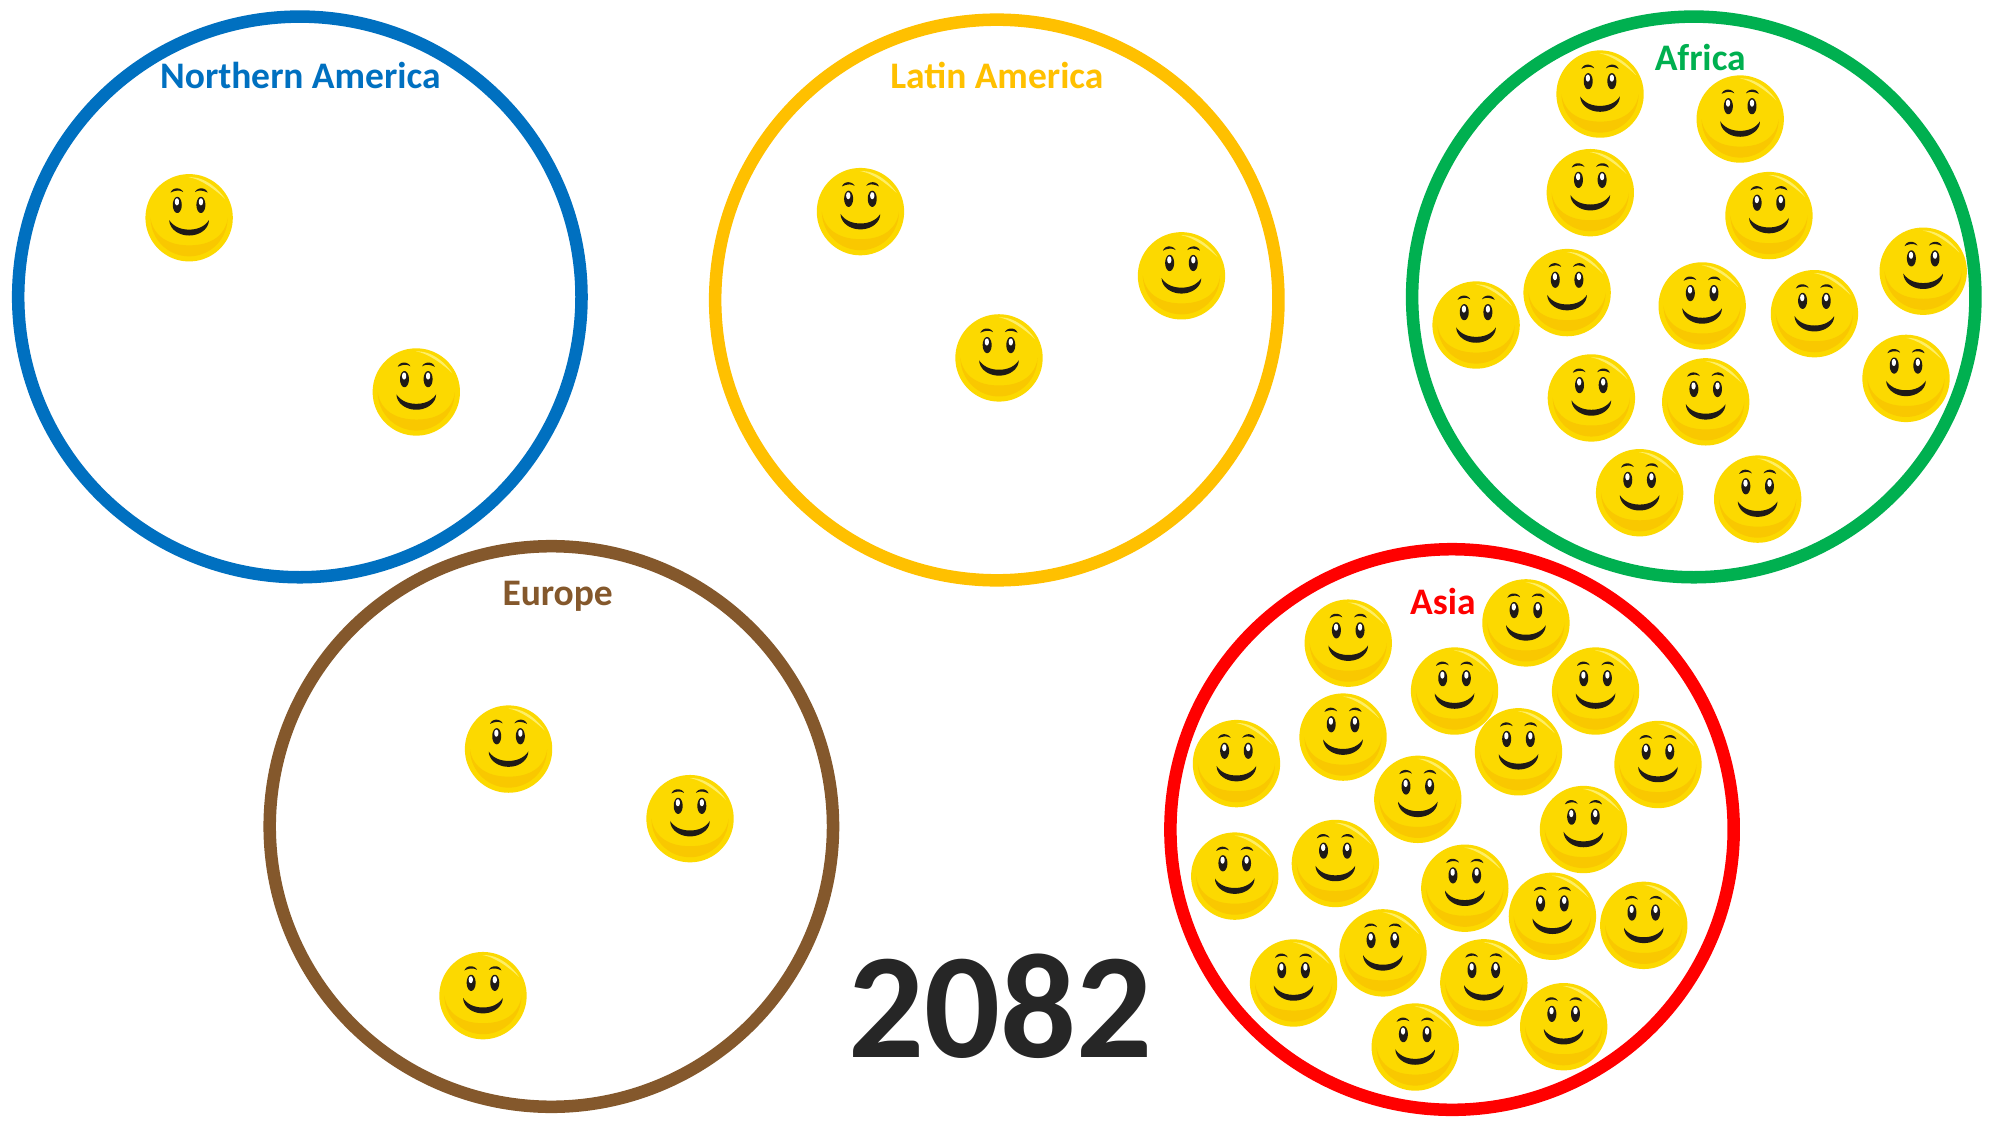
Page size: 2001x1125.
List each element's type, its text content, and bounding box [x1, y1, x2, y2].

picture [1291, 693, 1462, 908]
picture [1192, 719, 1281, 808]
text_box [1558, 15, 1767, 50]
picture [439, 951, 527, 1040]
picture [1725, 171, 1813, 260]
picture [1556, 50, 1644, 138]
picture [464, 705, 553, 793]
picture [1879, 227, 1967, 315]
picture [145, 174, 233, 262]
picture [1661, 358, 1750, 446]
text_box Northern America [145, 43, 497, 104]
text_box [1169, 548, 1735, 1111]
picture [1523, 248, 1611, 337]
picture [646, 774, 734, 863]
picture [1432, 281, 1520, 369]
text_box Latin America [875, 43, 1122, 104]
text_box [178, 15, 422, 43]
picture [1547, 354, 1636, 442]
text_box 2082 [820, 900, 1181, 1095]
picture [1770, 269, 1859, 358]
picture [816, 167, 905, 256]
picture [1249, 939, 1338, 1027]
text_box Europe [488, 560, 647, 621]
picture [1190, 832, 1279, 920]
text_box [1411, 31, 1977, 579]
picture [1595, 448, 1684, 537]
picture [1600, 881, 1688, 970]
picture [1339, 579, 1702, 1091]
picture [1696, 75, 1784, 163]
text_box Africa [1640, 25, 1788, 86]
text_box [17, 61, 583, 579]
picture [372, 348, 460, 436]
text_box [268, 545, 835, 1108]
picture [1546, 148, 1634, 237]
picture [1137, 232, 1226, 320]
picture [1713, 455, 1802, 543]
text_box Asia [1395, 569, 1493, 630]
text_box [881, 18, 1112, 43]
picture [1304, 599, 1392, 687]
picture [955, 314, 1043, 402]
picture [1862, 334, 1950, 423]
picture [1658, 262, 1746, 350]
text_box [714, 46, 1280, 582]
